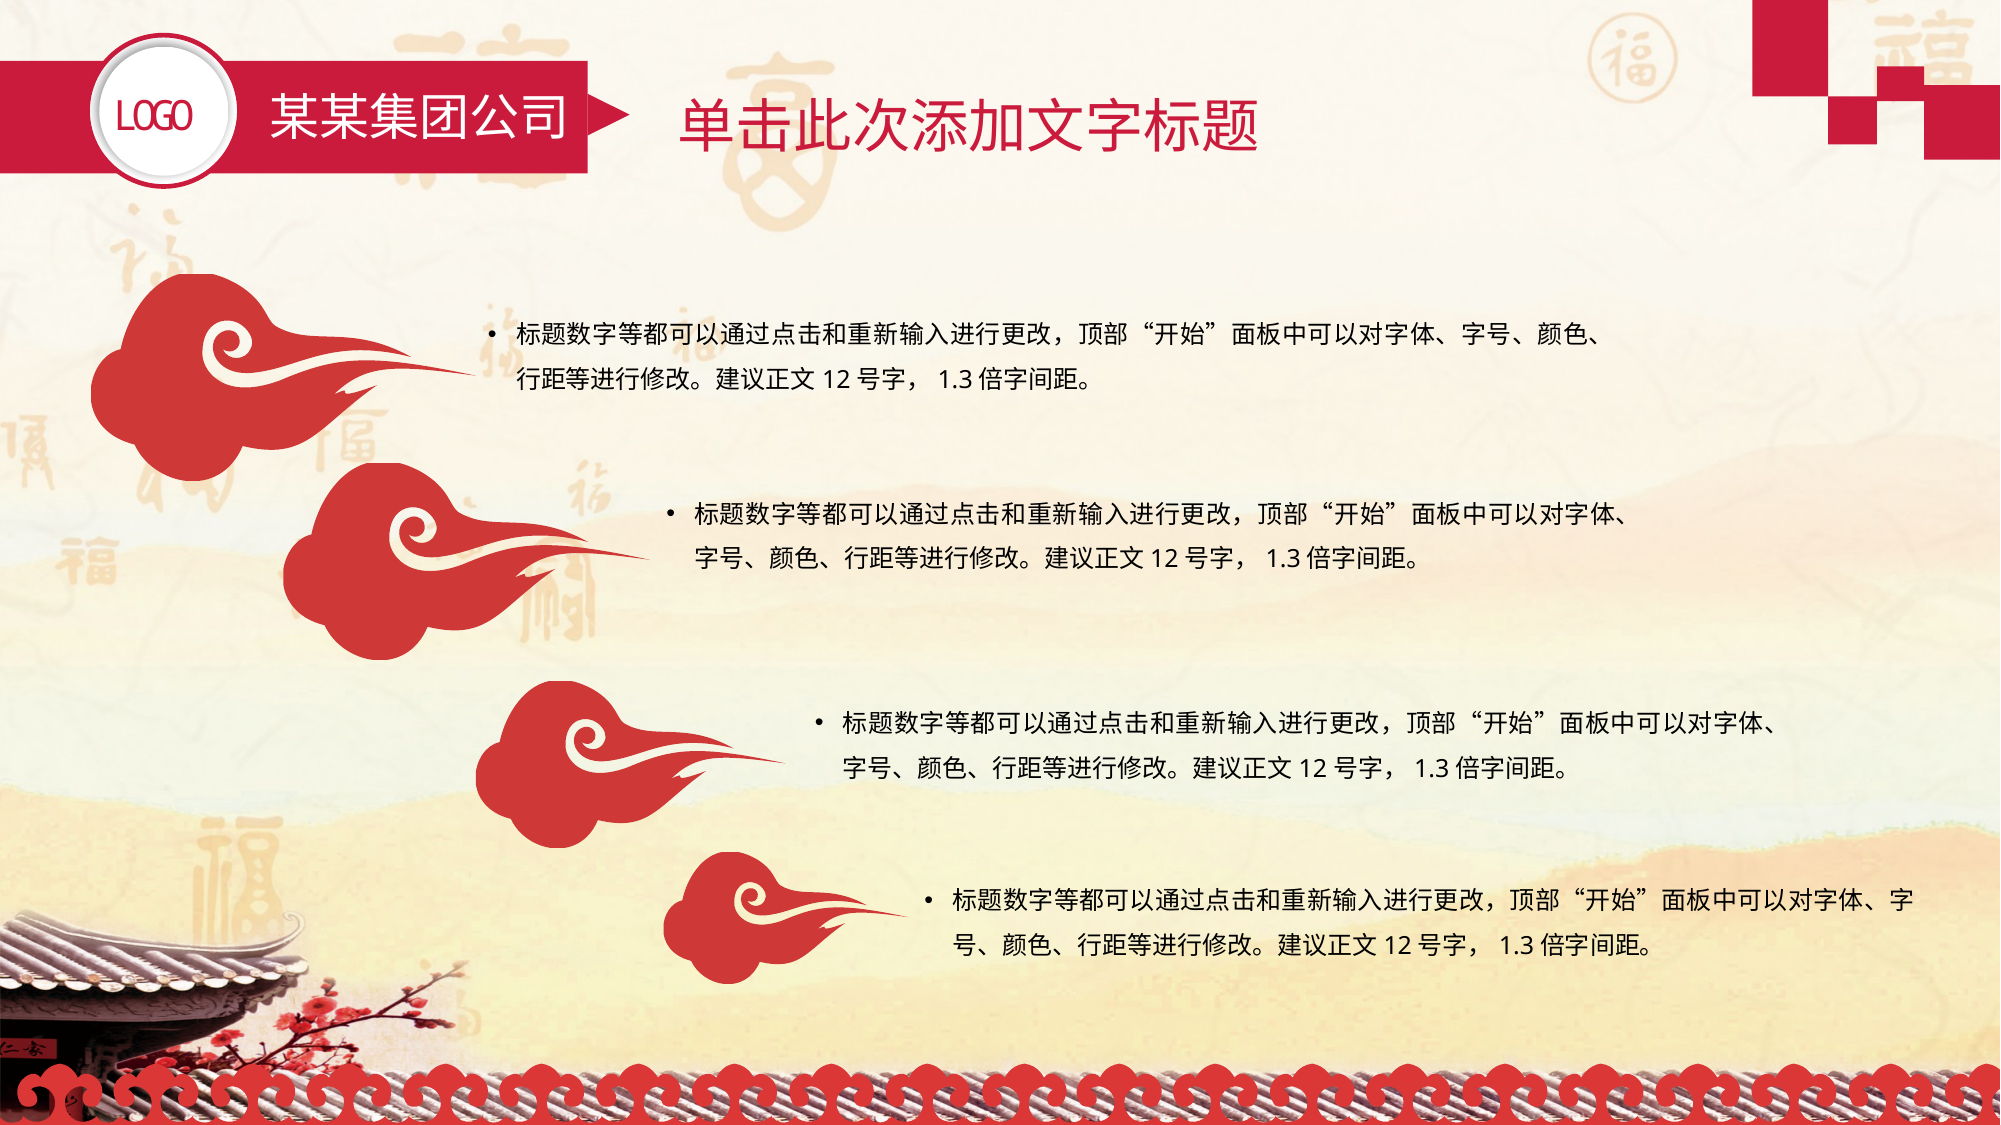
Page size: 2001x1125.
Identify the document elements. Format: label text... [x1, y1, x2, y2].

text_box 标题数字等都可以通过点击和重新输入进行更改，顶部“开始”面板中可以对字体、字号、颜色、行距等进行修改。建议正文12号字，1.3倍字间距。 [650, 475, 1658, 581]
text_box 标题数字等都可以通过点击和重新输入进行更改，顶部“开始”面板中可以对字体、字号、颜色、行距等进行修改。建议正文12号字，1.3倍字间距。 [798, 684, 1806, 790]
picture [1829, 0, 2000, 96]
text_box 标题数字等都可以通过点击和重新输入进行更改，顶部“开始”面板中可以对字体、字号、颜色、行距等进行修改。建议正文12号字，1.3倍字间距。 [476, 296, 1606, 402]
text_box 标题数字等都可以通过点击和重新输入进行更改，顶部“开始”面板中可以对字体、字号、颜色、行距等进行修改。建议正文12号字，1.3倍字间距。 [909, 862, 1931, 967]
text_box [0, 1061, 2000, 1125]
picture [0, 0, 2000, 1061]
